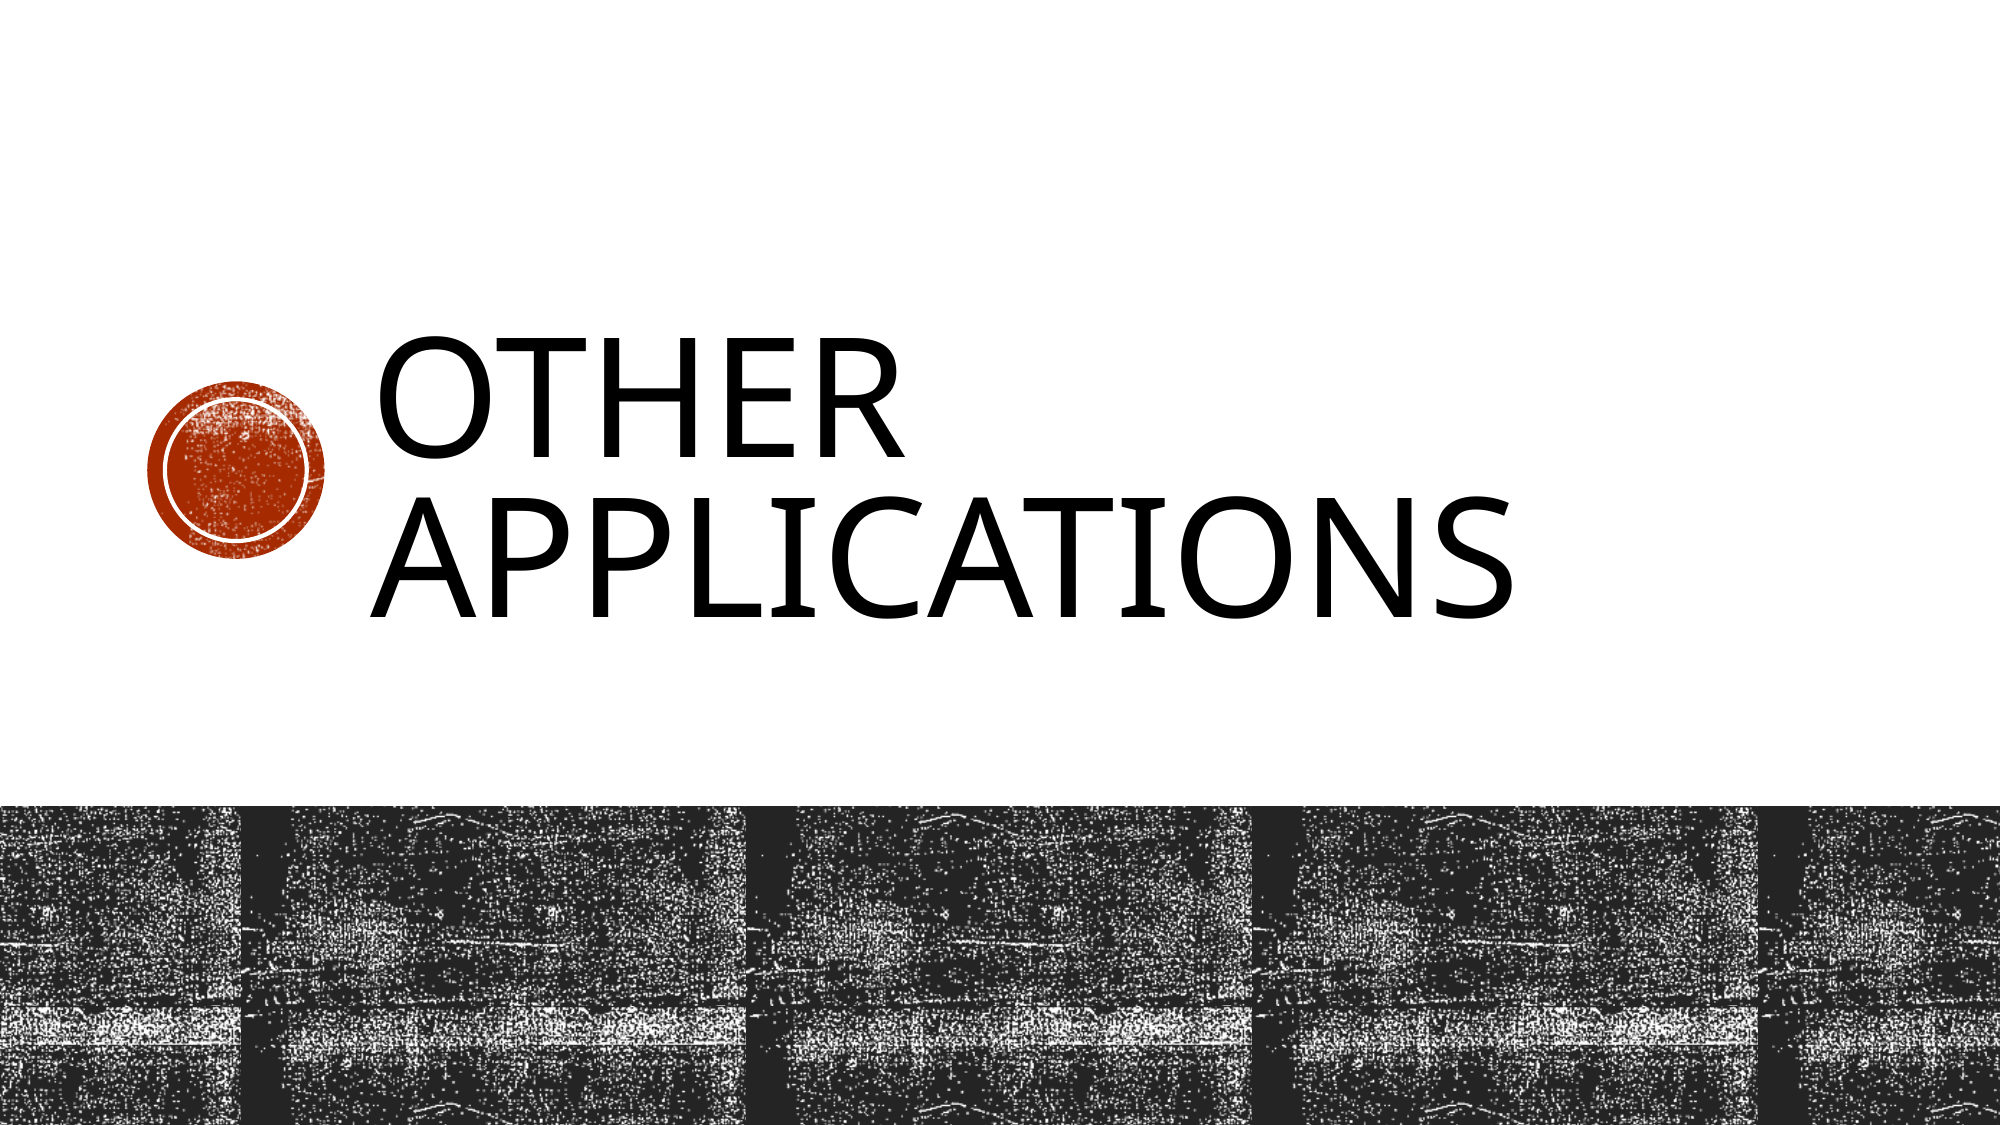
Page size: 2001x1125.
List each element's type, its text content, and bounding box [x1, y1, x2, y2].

title Other APplications [355, 201, 1878, 779]
